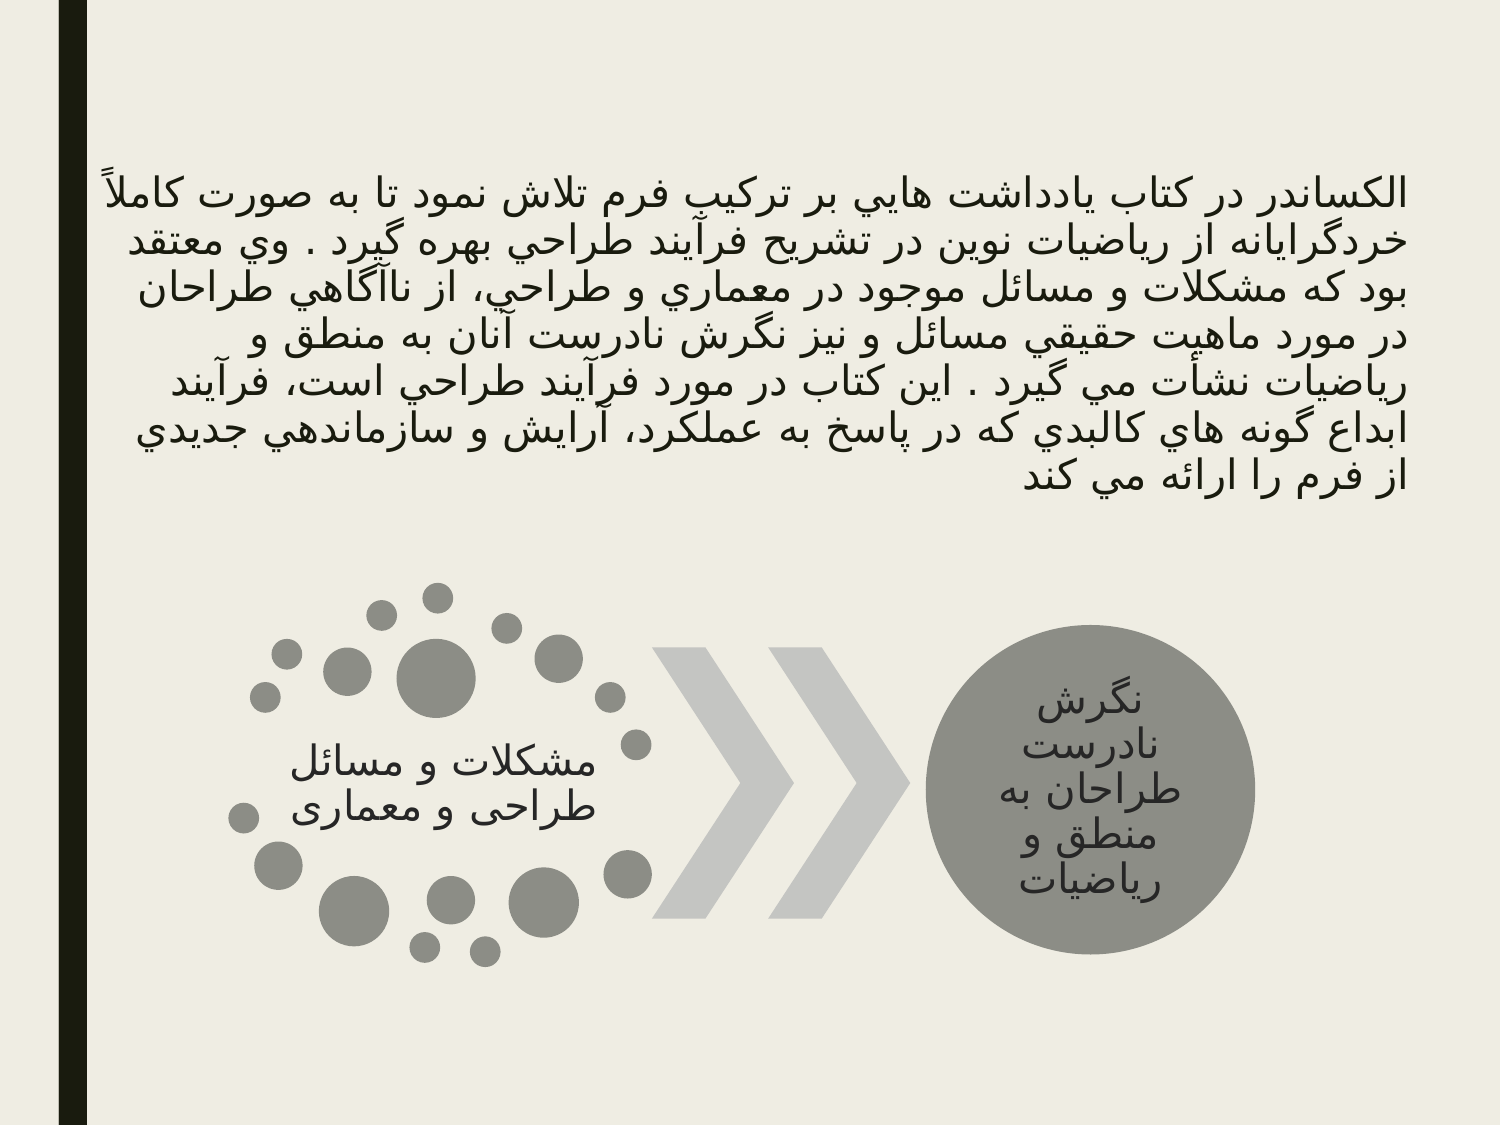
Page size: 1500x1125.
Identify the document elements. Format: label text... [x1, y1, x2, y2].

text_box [224, 549, 1275, 1000]
list الكساندر در كتاب يادداشت هايي بر تركيب فرم تلاش نمود تا به صورت كاملاً خردگرايانه از رياضيات نوين در تشريح فرآيند طراحي بهره گيرد . وي معتقد بود كه مشكلات و مسائل موجود در معماري و طراحي، از ناآگاهي طراحان در مورد ماهيت حقيقي مسائل و نيز نگرش نادرست آنان به منطق و رياضيات نشأت مي گيرد . اين كتاب در مورد فرآيند طراحي است، فرآيند ابداع گونه هاي كالبدي كه در پاسخ به عملكرد، آرايش و سازماندهي جديدي از فرم را ارائه مي كند [87, 162, 1425, 513]
